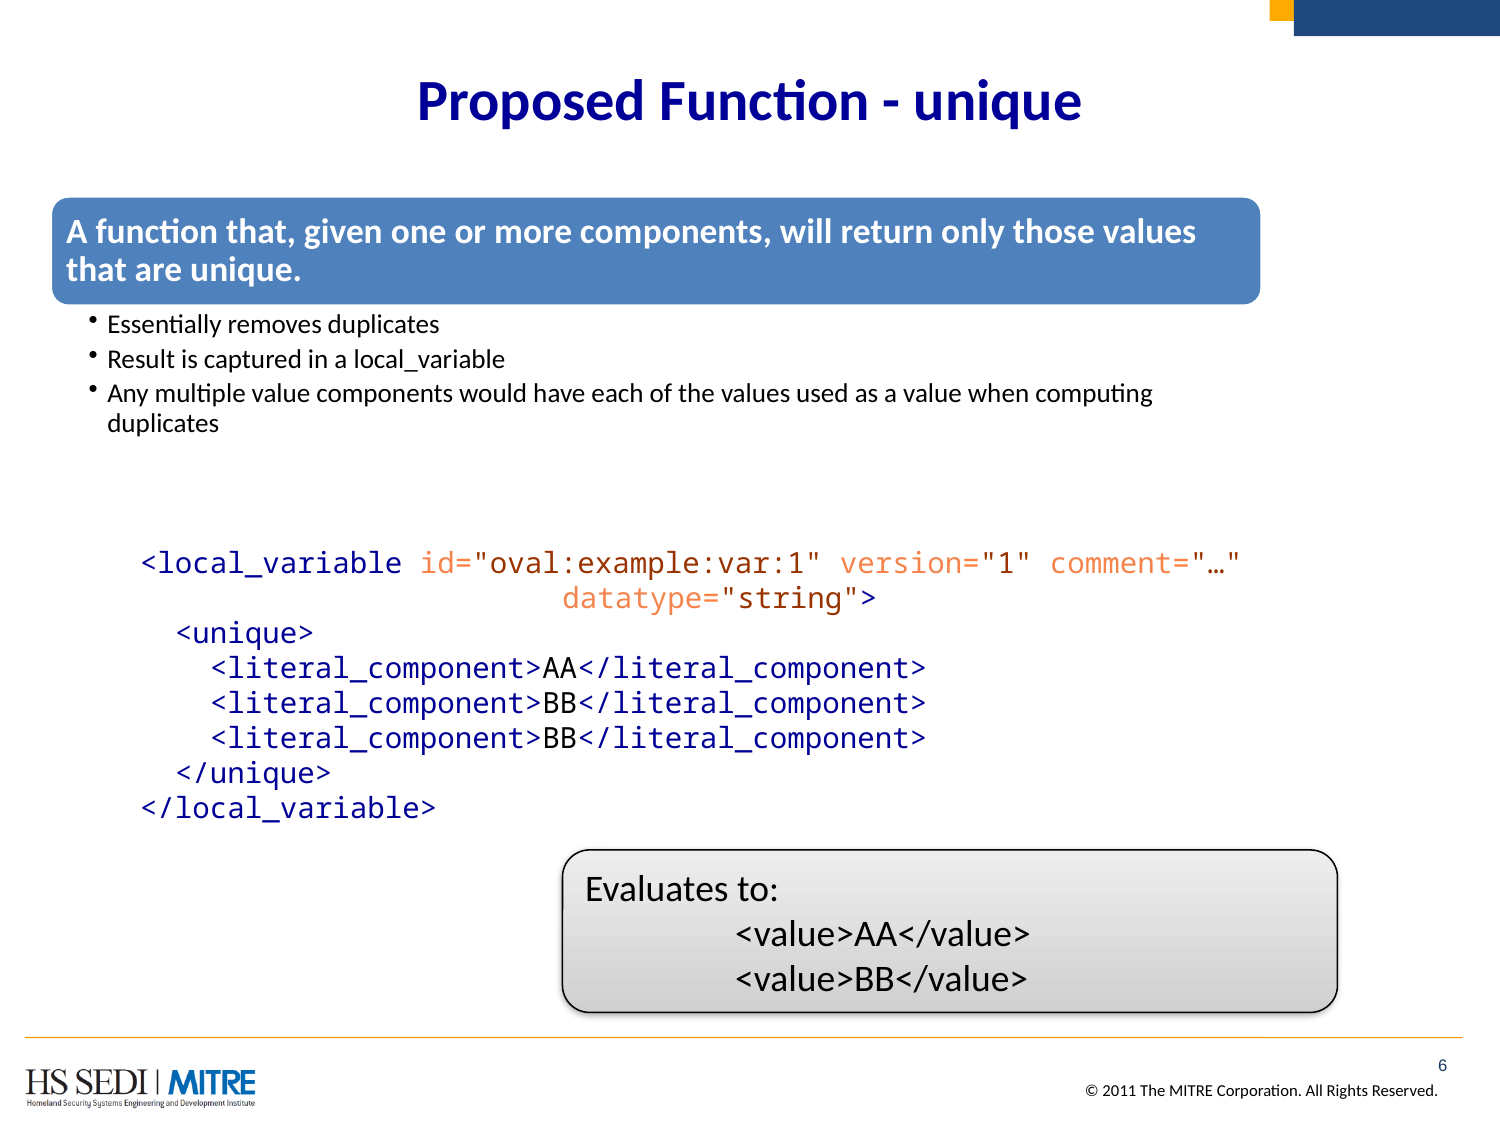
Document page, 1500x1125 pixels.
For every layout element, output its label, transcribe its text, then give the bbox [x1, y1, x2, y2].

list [49, 187, 1263, 491]
picture [20, 1058, 271, 1122]
text_box <local_variable id="oval:example:var:1" version="1" comment="…" datatype="string"> <unique> <literal_component>AA</literal_component> <literal_component>BB</literal_component> <literal_component>BB</literal_component> </unique> </local_variable> [125, 537, 1375, 832]
title Proposed Function - unique [43, 62, 1457, 151]
text_box Evaluates to: <value>AA</value> <value>BB</value> [561, 849, 1339, 1014]
slide_number 6 [1374, 1049, 1463, 1076]
